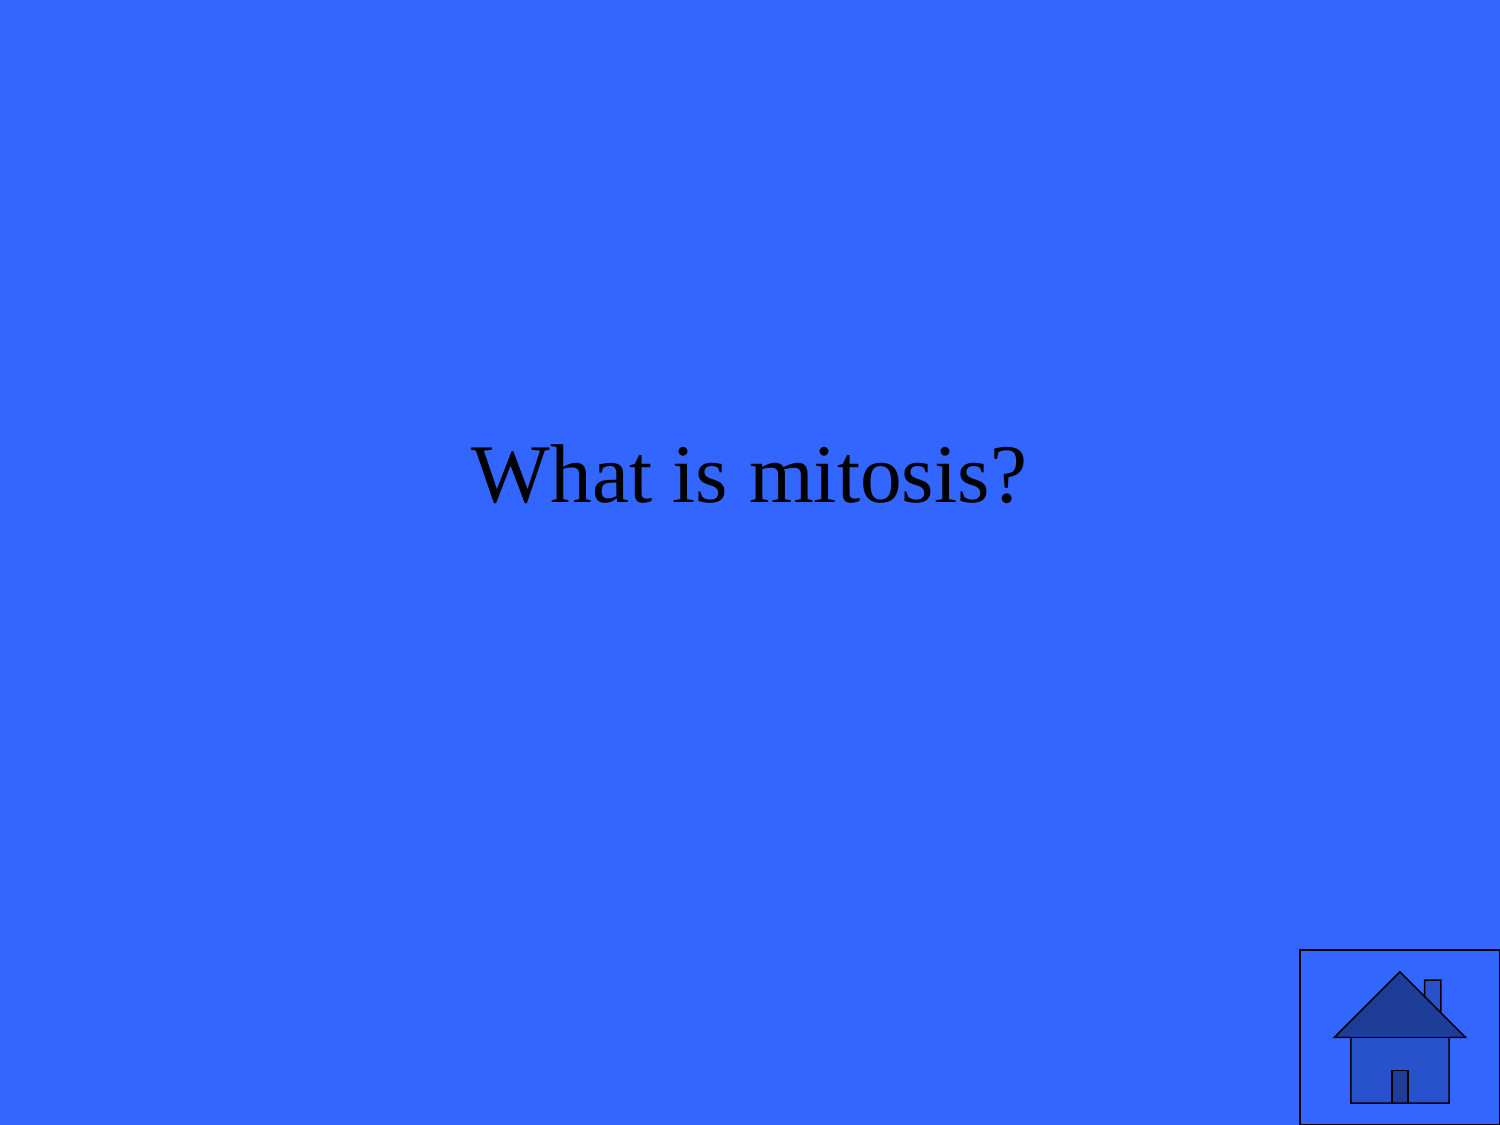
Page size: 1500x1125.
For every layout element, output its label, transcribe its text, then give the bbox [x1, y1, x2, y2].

text_box [1299, 950, 1500, 1125]
title What is mitosis? [112, 375, 1388, 563]
